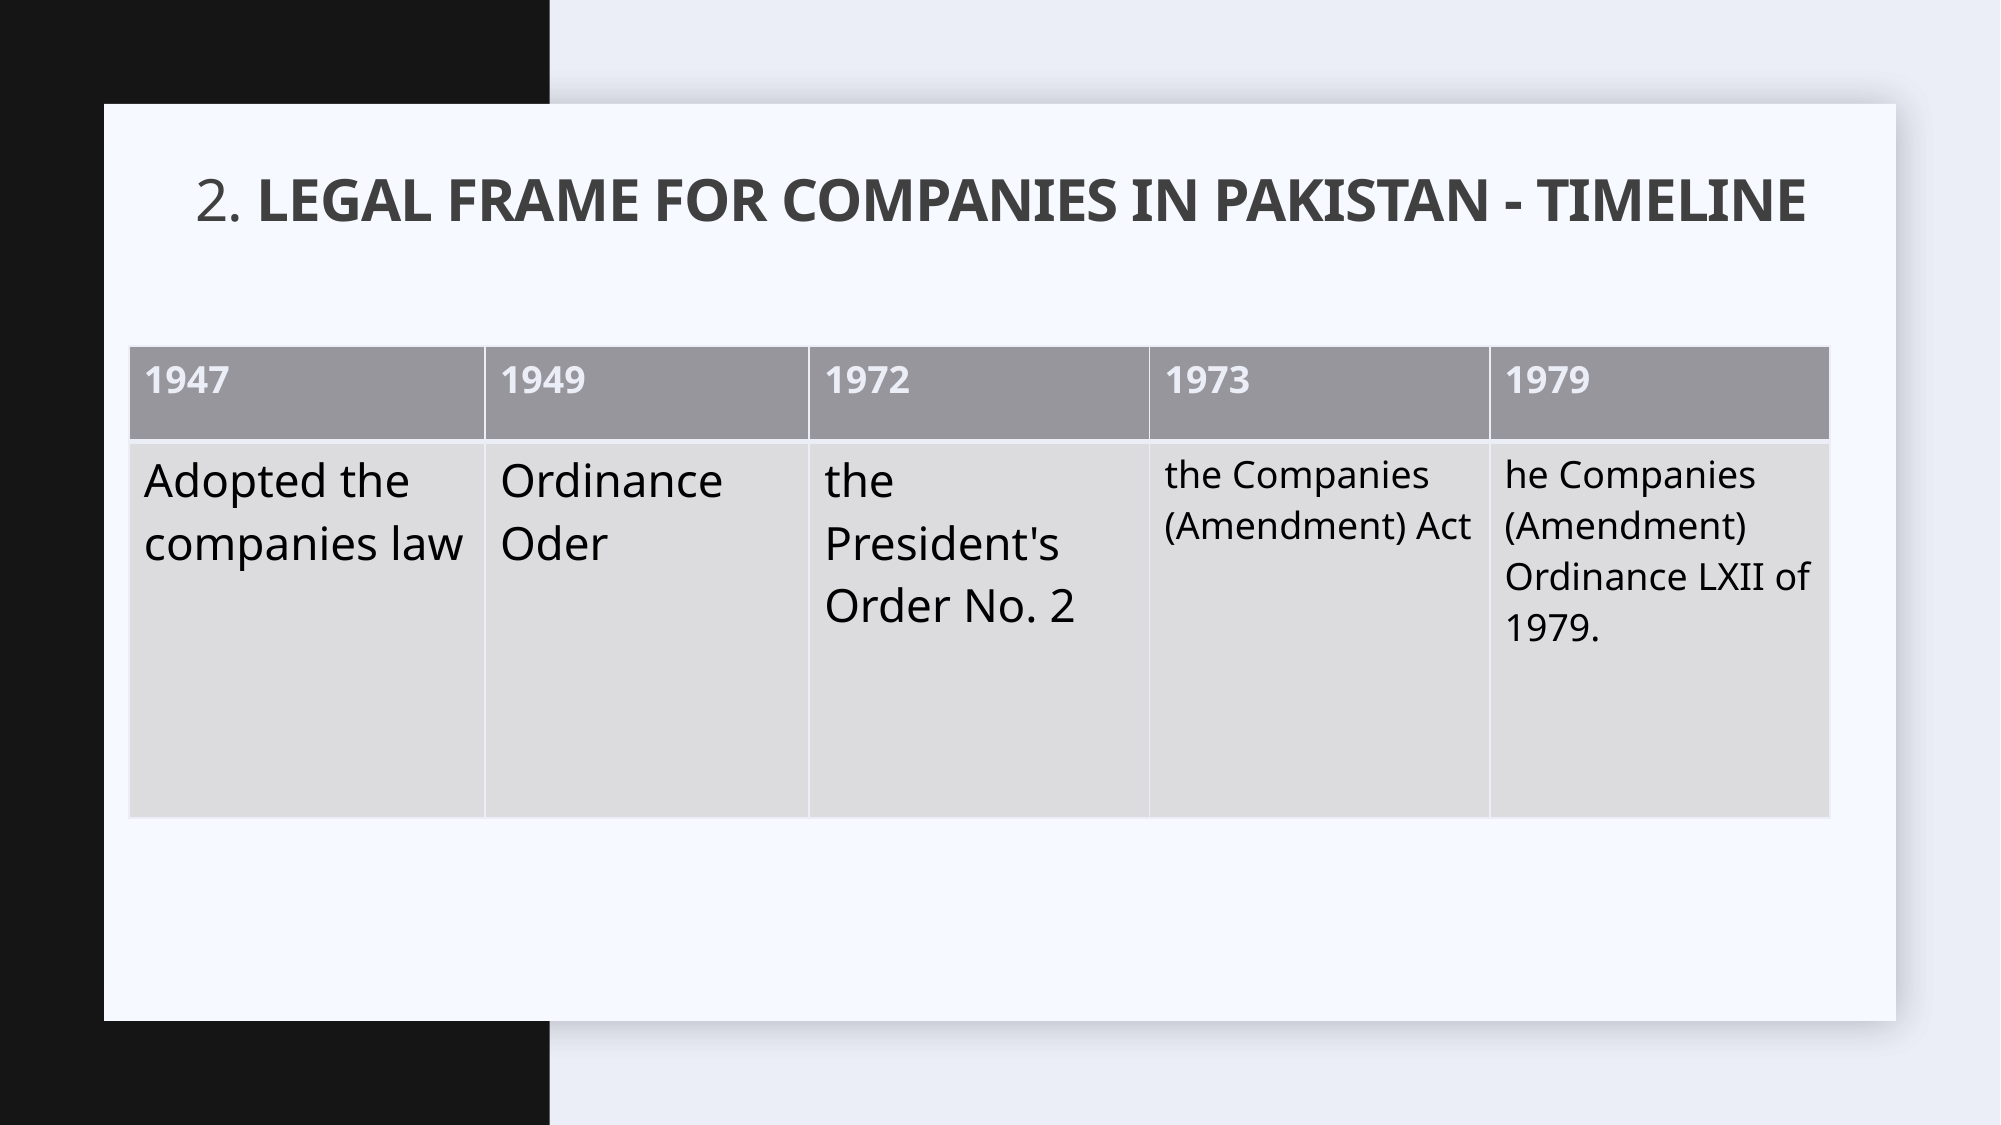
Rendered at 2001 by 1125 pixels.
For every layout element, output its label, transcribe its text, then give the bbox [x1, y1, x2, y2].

title 2. Legal Frame for Companies in Pakistan - timeline [180, 154, 1830, 251]
table_header 1973 [1150, 347, 1489, 439]
table_cell he Companies (Amendment) Ordinance LXII of 1979. [1491, 444, 1829, 817]
table_header 1949 [486, 347, 808, 439]
table_cell the President's Order No. 2 [810, 444, 1149, 817]
table_cell Ordinance Oder [486, 444, 808, 817]
table_cell the Companies (Amendment) Act [1150, 444, 1489, 817]
table_header 1947 [130, 347, 484, 439]
table_header 1979 [1491, 347, 1829, 439]
table_cell Adopted the companies law [130, 444, 484, 817]
table_header 1972 [810, 347, 1149, 439]
